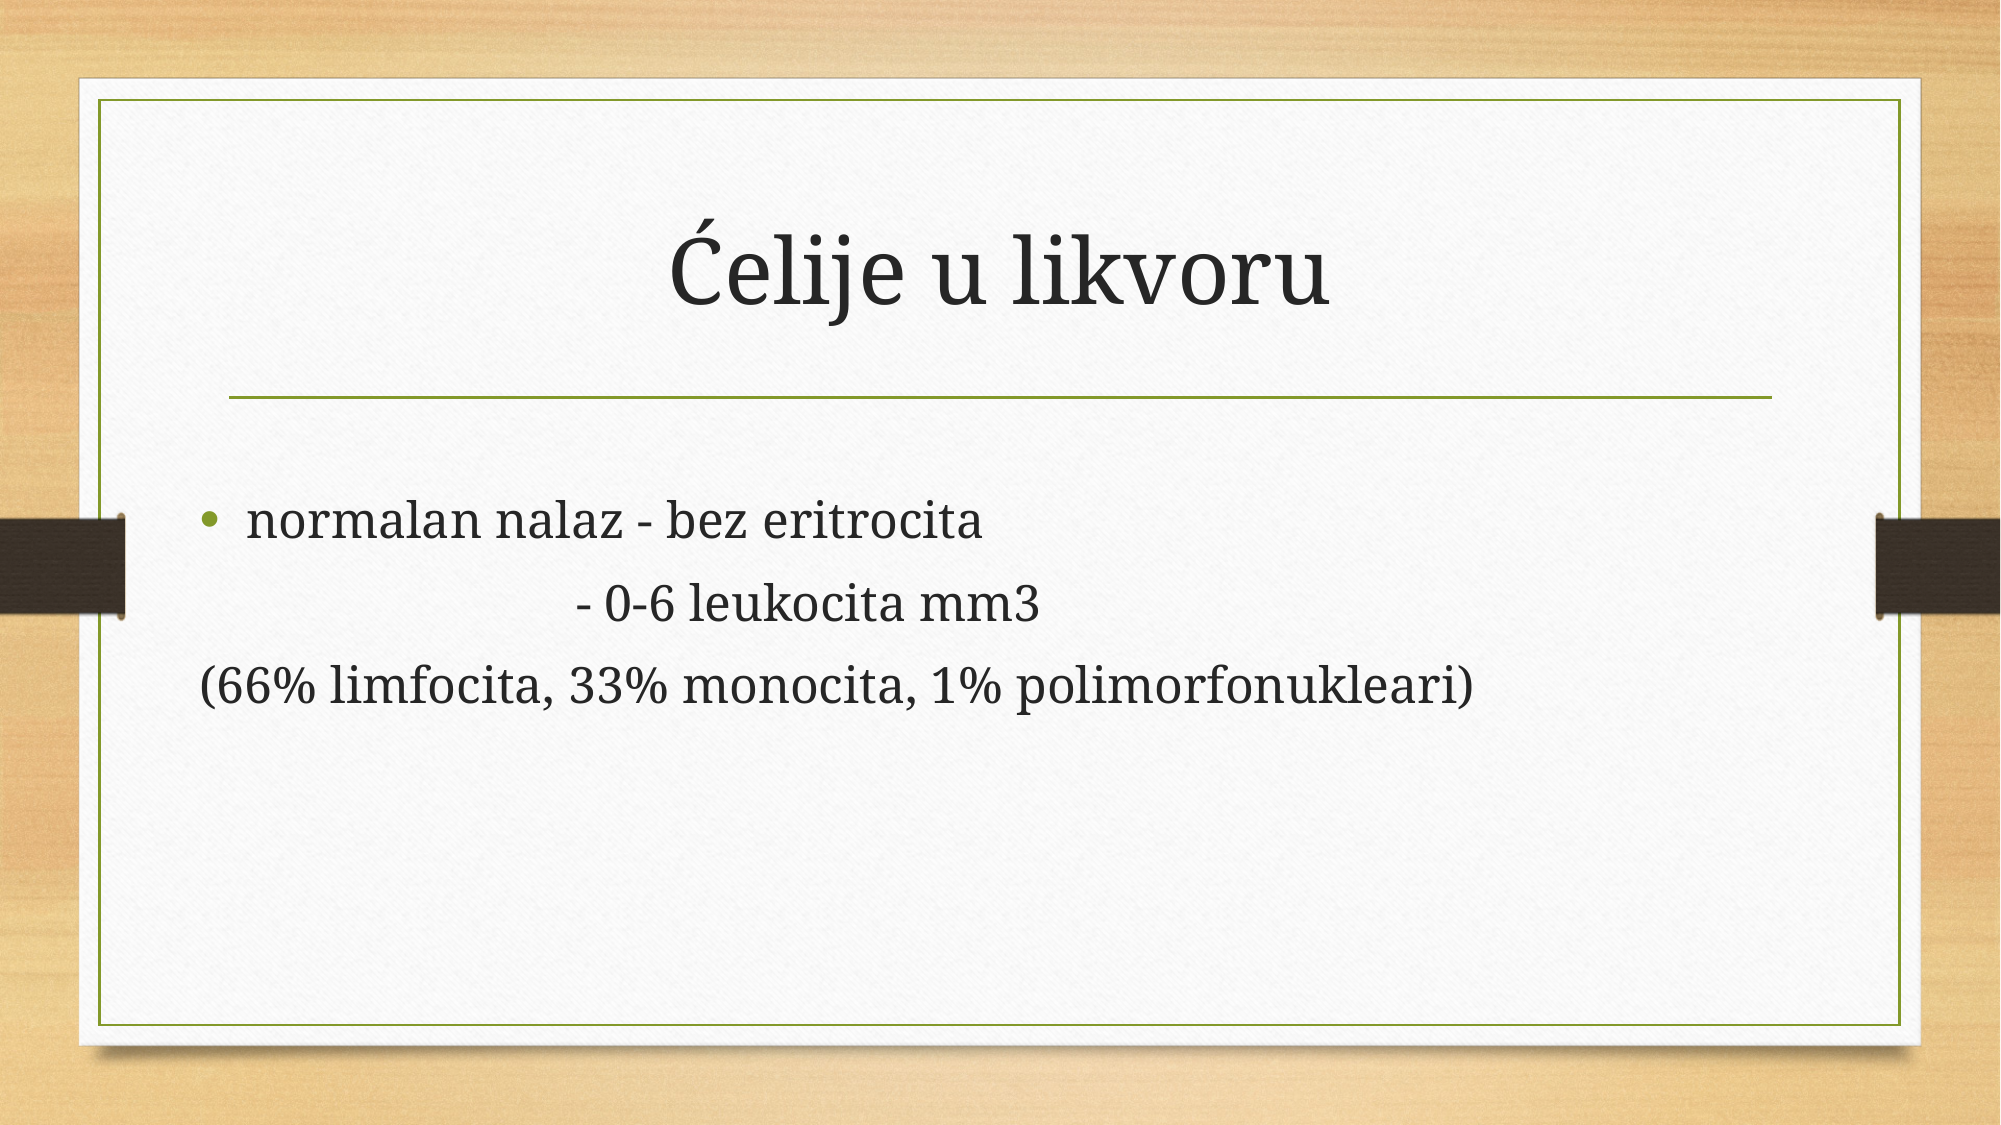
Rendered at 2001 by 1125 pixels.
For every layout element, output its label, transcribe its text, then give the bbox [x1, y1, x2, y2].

list normalan nalaz - bez eritrocita - 0-6 leukocita mm3 (66% limfocita, 33% monocita, 1% polimorfonukleari) [184, 481, 1685, 1125]
picture [0, 0, 2001, 1125]
title Ćelije u likvoru [212, 161, 1788, 375]
